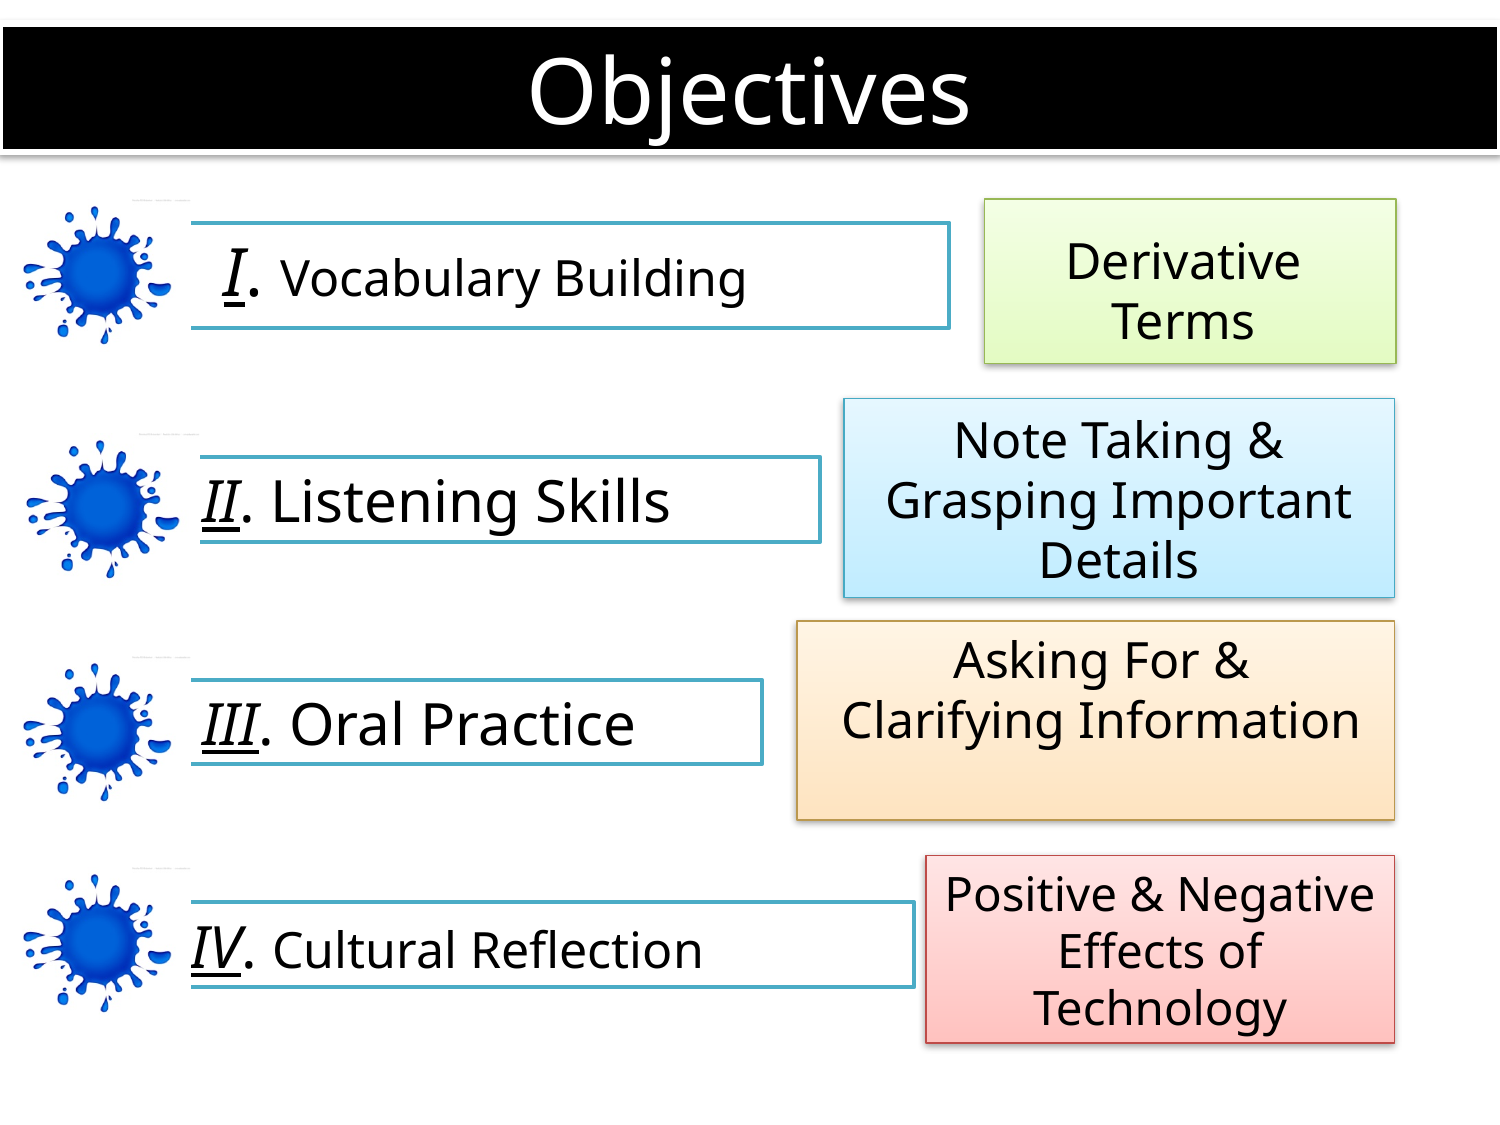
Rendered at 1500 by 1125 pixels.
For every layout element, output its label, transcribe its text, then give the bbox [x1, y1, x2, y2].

picture [0, 655, 191, 809]
text_box III. Oral Practice [195, 678, 764, 766]
list I. Vocabulary Building [195, 221, 951, 330]
title Objectives [0, 20, 1500, 155]
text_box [843, 398, 1395, 598]
text_box Positive & Negative Effects of Technology [925, 855, 1395, 1044]
picture [2, 433, 200, 587]
slide_number [1074, 1042, 1425, 1103]
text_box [984, 198, 1397, 364]
picture [0, 198, 191, 352]
text_box IV. Cultural Reflection [195, 900, 916, 989]
text_box II. Listening Skills [204, 455, 822, 544]
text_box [796, 620, 1395, 821]
picture [0, 866, 191, 1020]
